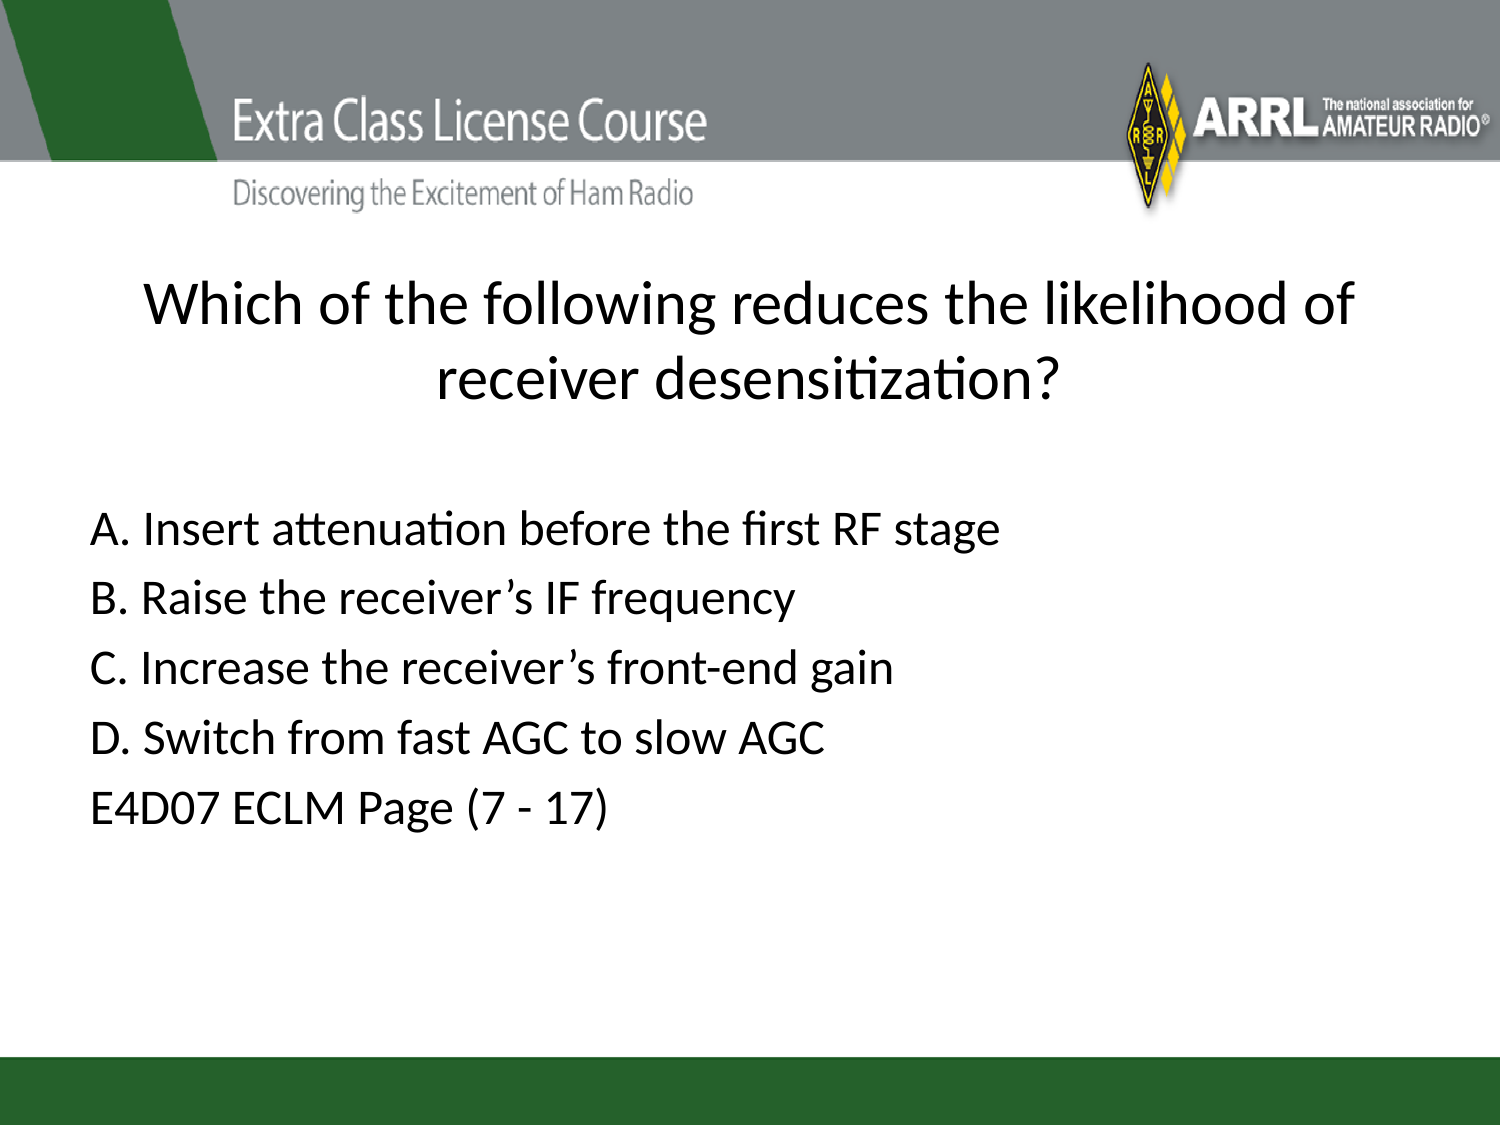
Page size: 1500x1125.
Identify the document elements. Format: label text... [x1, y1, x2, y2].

title Which of the following reduces the likelihood of receiver desensitization? [75, 254, 1425, 435]
list A. Insert attenuation before the first RF stage B. Raise the receiver’s IF frequency C. Increase the receiver’s front-end gain D. Switch from fast AGC to slow AGC E4D07 ECLM Page (7 - 17) [75, 487, 1425, 1005]
picture [0, 0, 1500, 1125]
